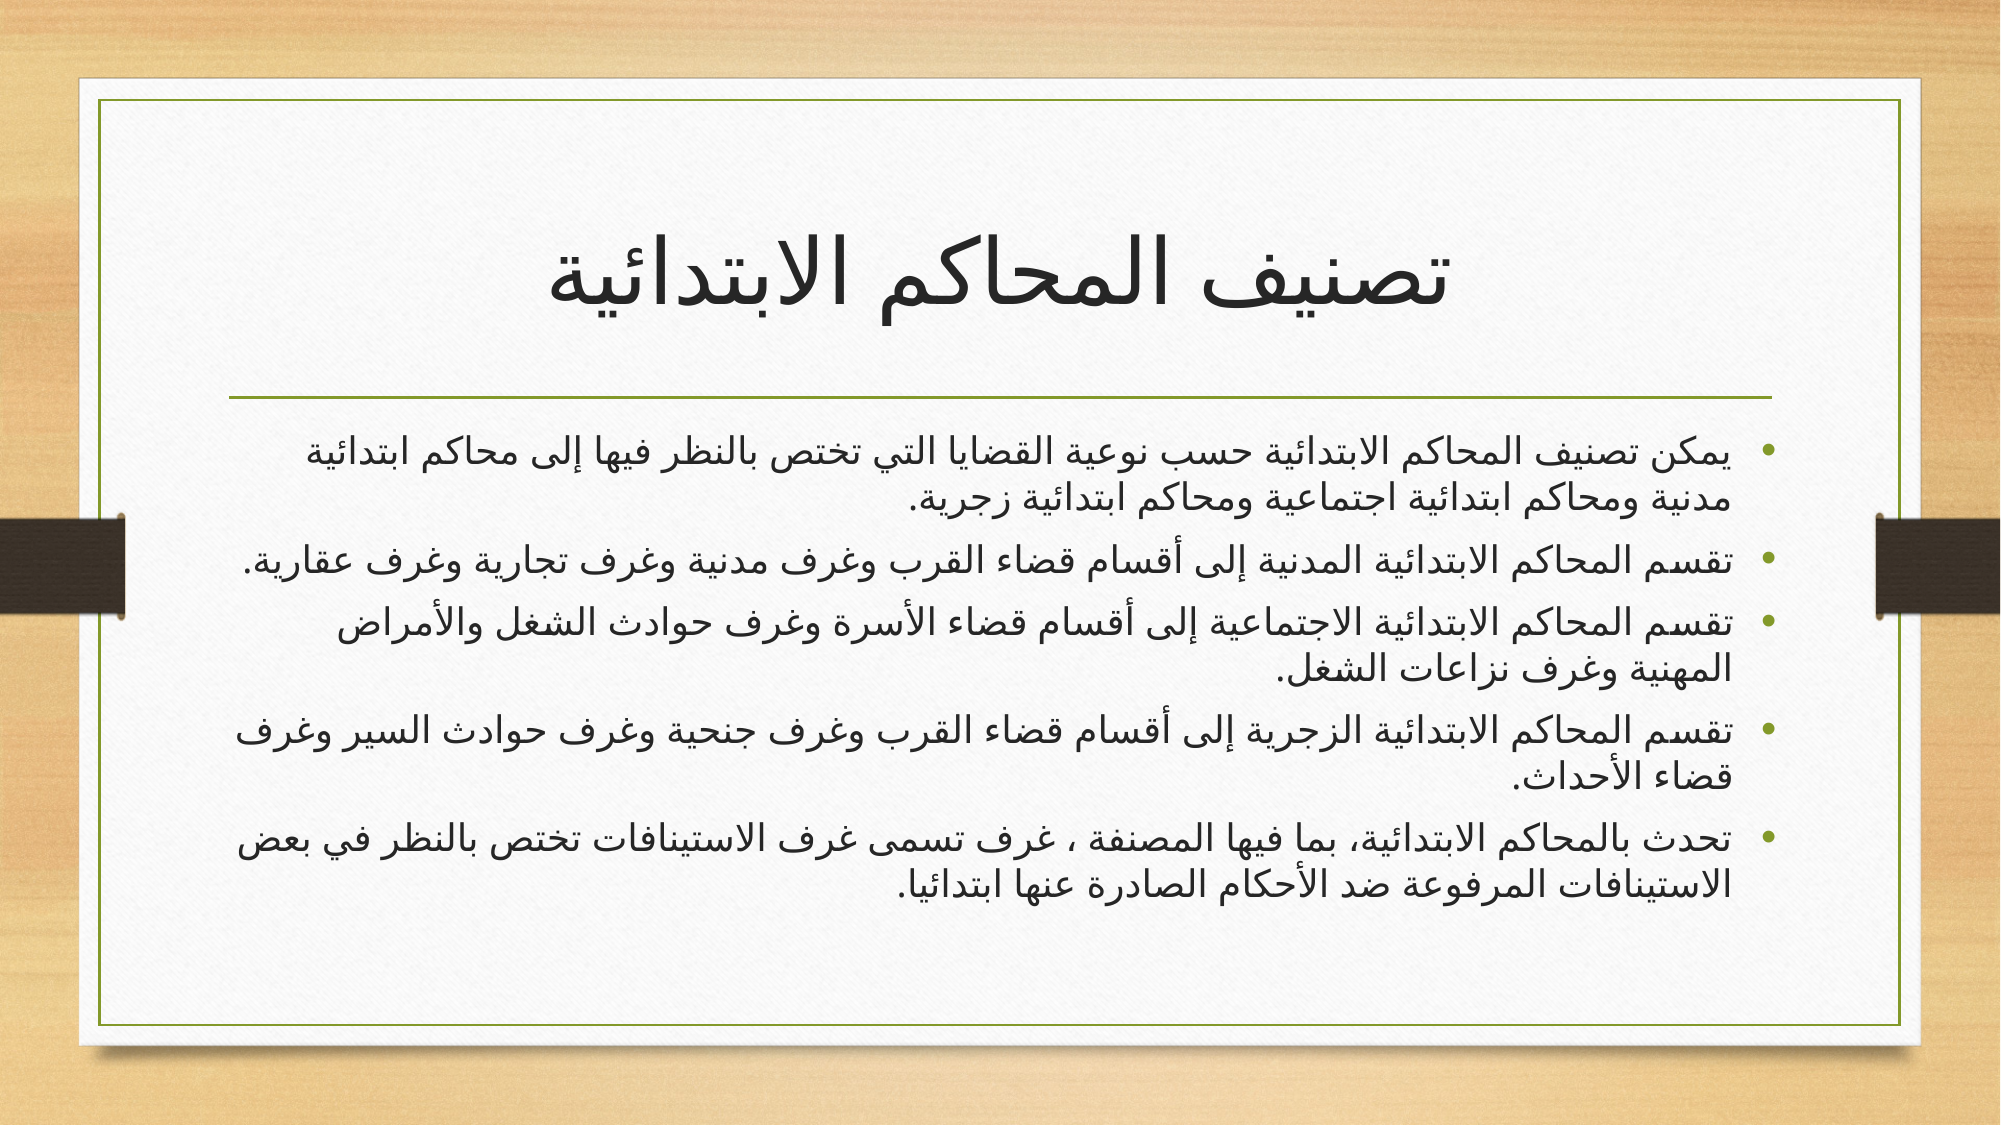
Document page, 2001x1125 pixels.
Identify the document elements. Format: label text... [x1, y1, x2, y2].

title تصنيف المحاكم الابتدائية [212, 161, 1788, 375]
list يمكن تصنيف المحاكم الابتدائية حسب نوعية القضايا التي تختص بالنظر فيها إلى محاكم ابتدائية مدنية ومحاكم ابتدائية اجتماعية ومحاكم ابتدائية زجرية. تقسم المحاكم الابتدائية المدنية إلى أقسام قضاء القرب وغرف مدنية وغرف تجارية وغرف عقارية. تقسم المحاكم الابتدائية الاجتماعية إلى أقسام قضاء الأسرة وغرف حوادث الشغل والأمراض المهنية وغرف نزاعات الشغل. تقسم المحاكم الابتدائية الزجرية إلى أقسام قضاء القرب وغرف جنحية وغرف حوادث السير وغرف قضاء الأحداث. تحدث بالمحاكم الابتدائية، بما فيها المصنفة ، غرف تسمى غرف الاستينافات تختص بالنظر في بعض الاستينافات المرفوعة ضد الأحكام الصادرة عنها ابتدائيا. [212, 419, 1788, 964]
picture [0, 0, 2001, 1125]
